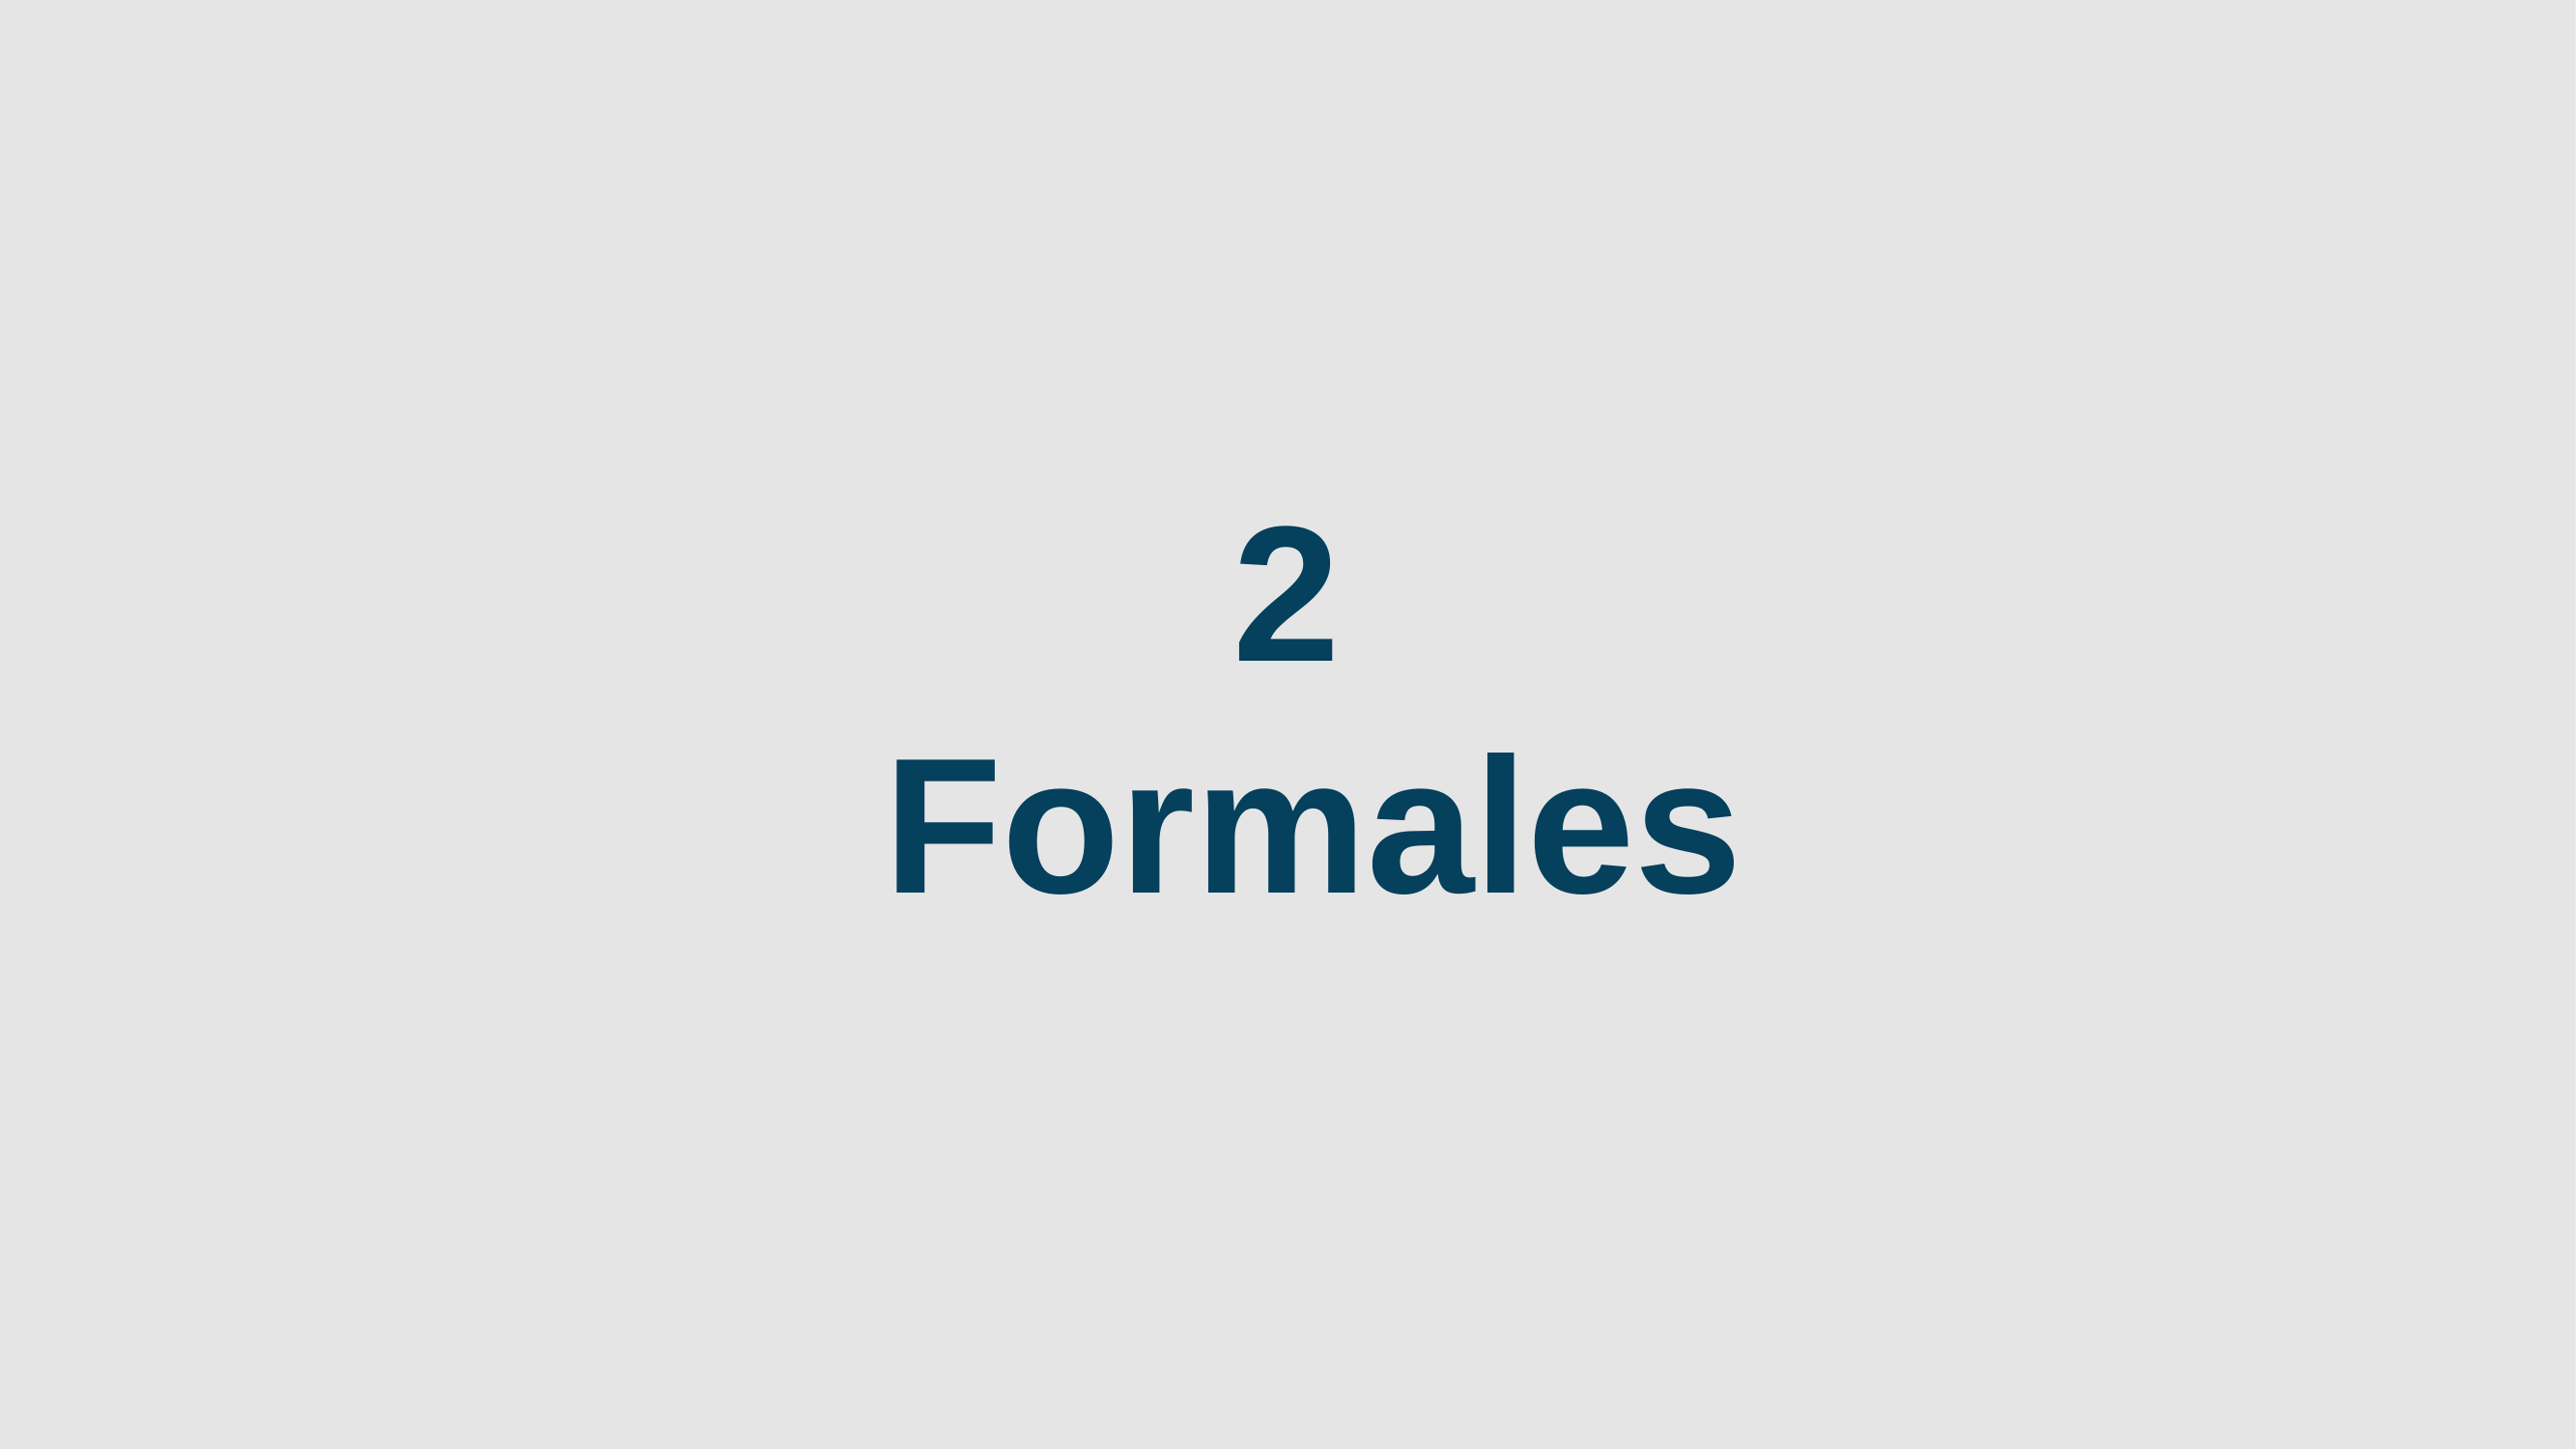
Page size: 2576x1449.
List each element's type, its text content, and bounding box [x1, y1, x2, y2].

title 2 Formales [183, 385, 2391, 1014]
